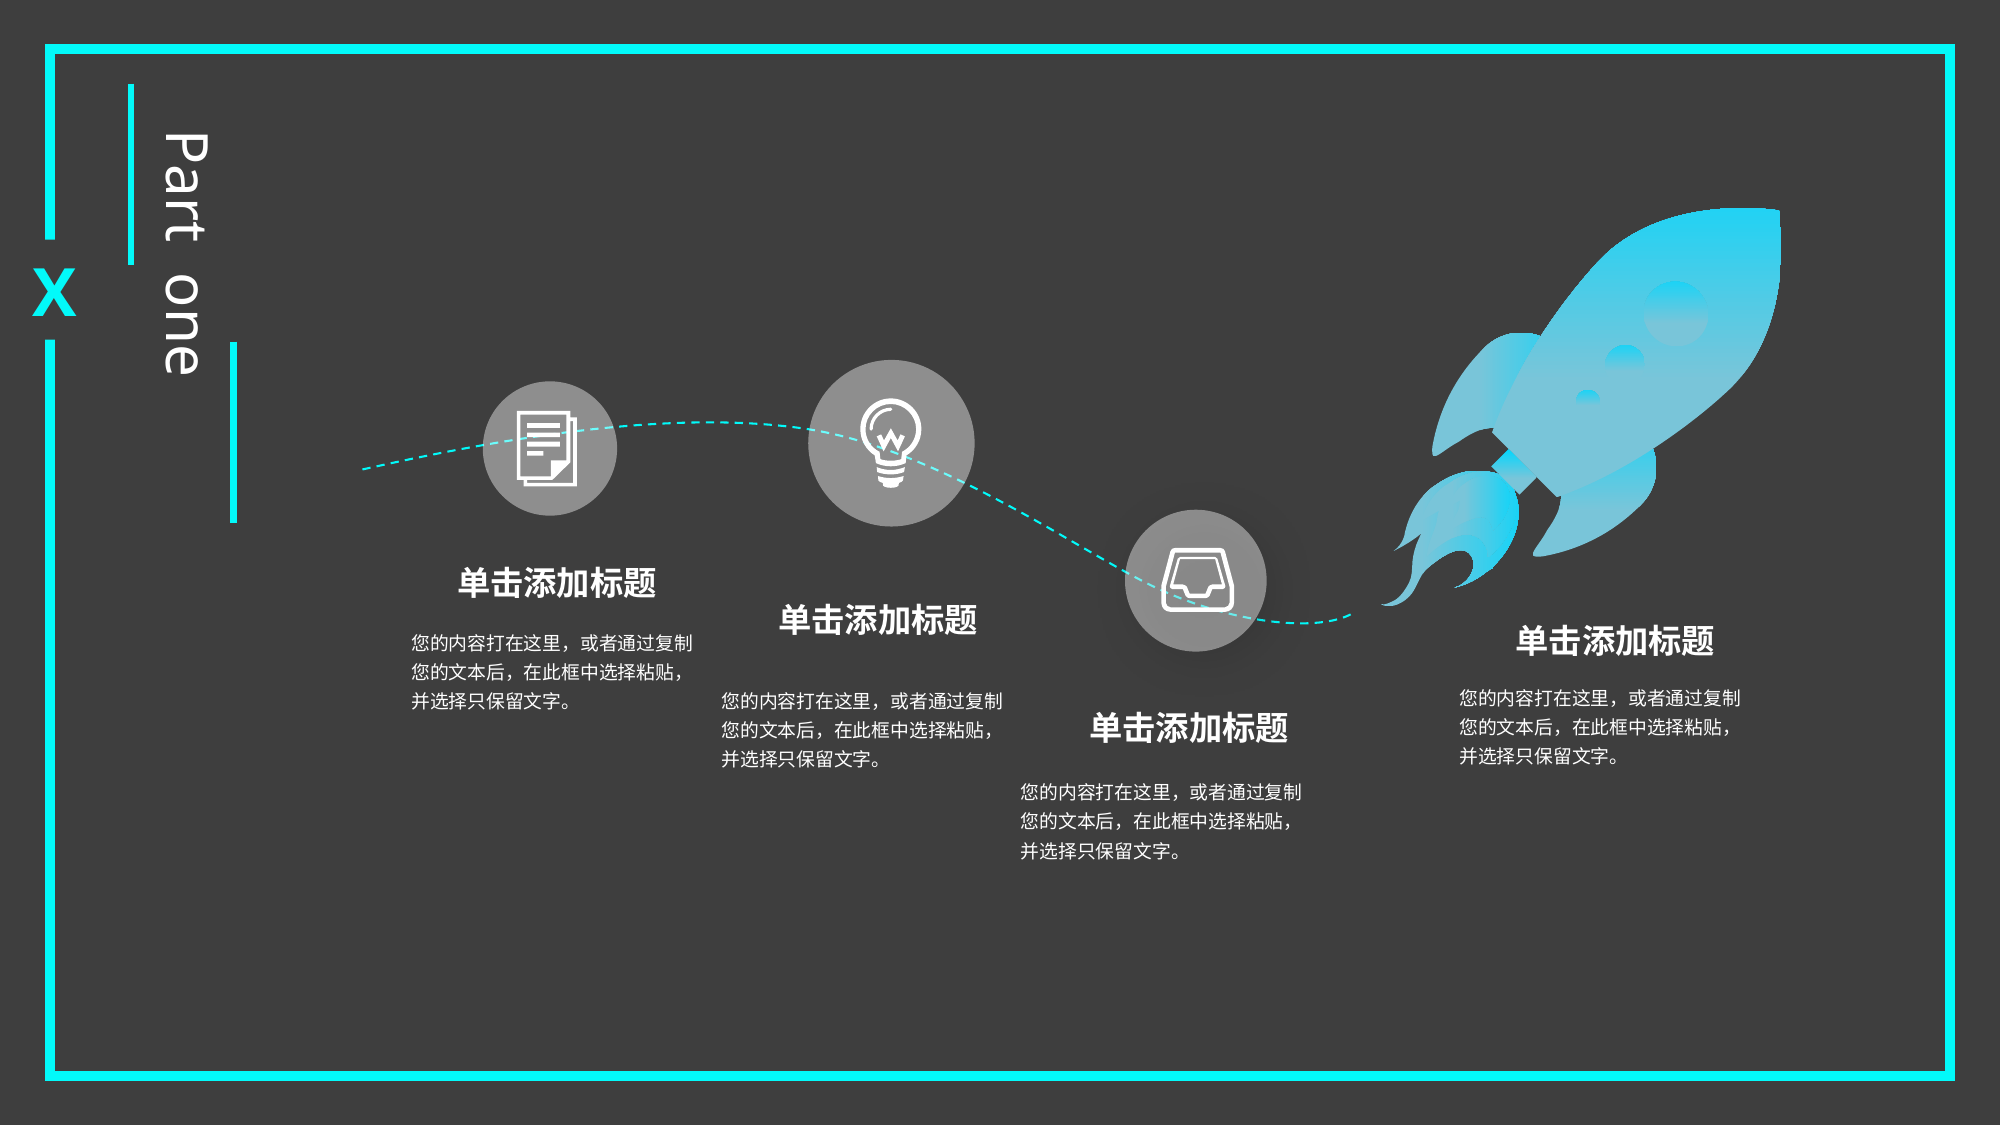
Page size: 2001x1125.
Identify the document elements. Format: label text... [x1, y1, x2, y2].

text_box 您的内容打在这里，或者通过复制您的文本后，在此框中选择粘贴，并选择只保留文字。 [399, 619, 715, 718]
text_box 您的内容打在这里，或者通过复制您的文本后，在此框中选择粘贴，并选择只保留文字。 [1448, 674, 1763, 774]
text_box 单击添加标题 [1078, 701, 1301, 753]
text_box [49, 48, 1951, 1077]
text_box 您的内容打在这里，或者通过复制您的文本后，在此框中选择粘贴，并选择只保留文字。 [710, 677, 1025, 777]
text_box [1355, 239, 1832, 596]
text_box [1124, 509, 1267, 652]
text_box Part one [131, 114, 233, 523]
text_box 单击添加标题 [1504, 614, 1727, 666]
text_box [808, 359, 975, 527]
text_box 您的内容打在这里，或者通过复制您的文本后，在此框中选择粘贴，并选择只保留文字。 [1009, 768, 1324, 868]
text_box 单击添加标题 [767, 593, 990, 645]
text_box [482, 381, 618, 516]
text_box X [17, 239, 84, 341]
text_box 单击添加标题 [445, 556, 669, 608]
